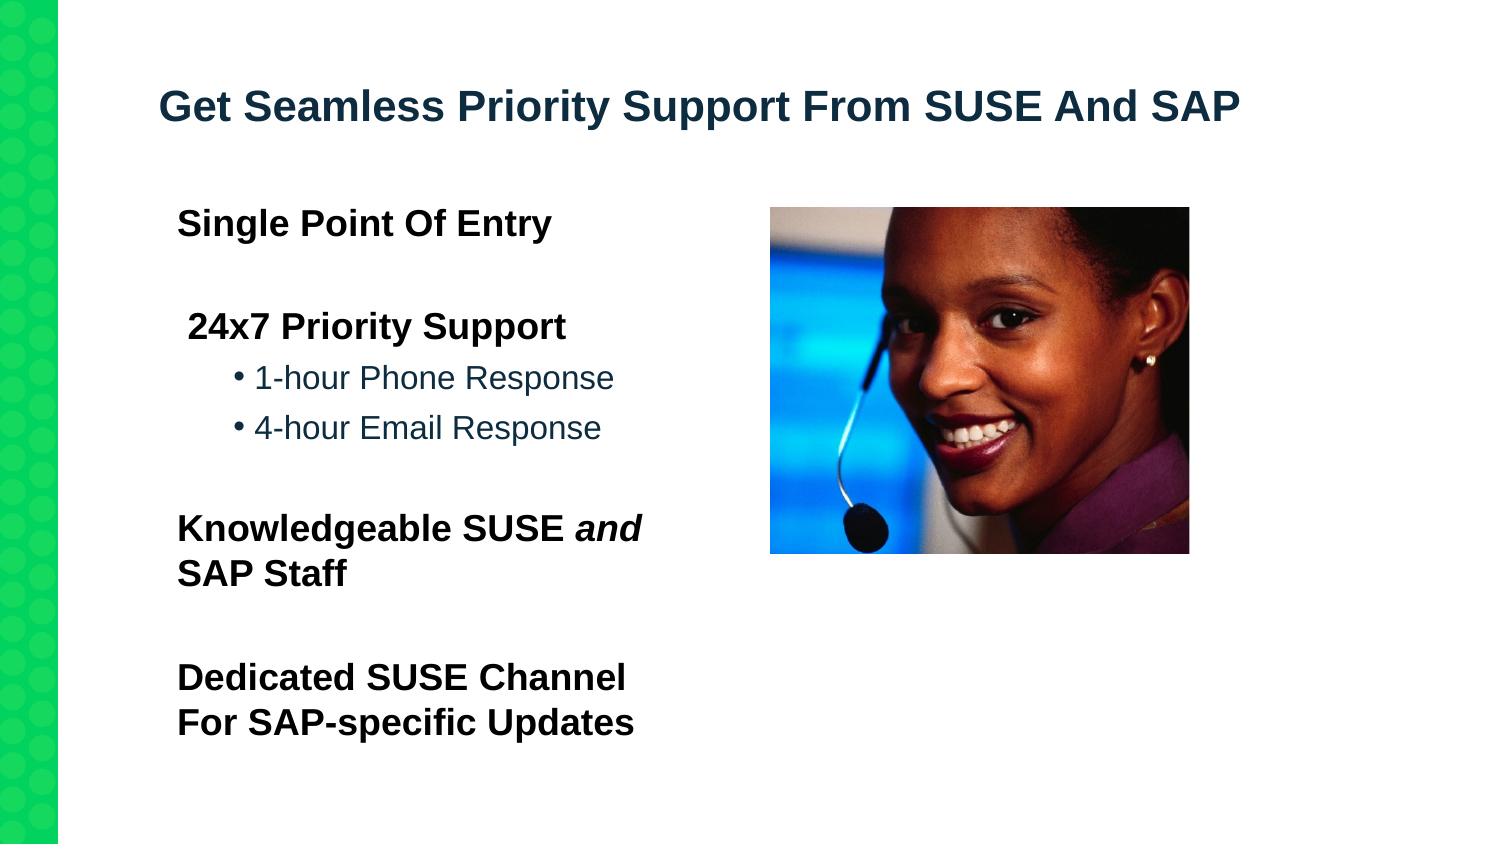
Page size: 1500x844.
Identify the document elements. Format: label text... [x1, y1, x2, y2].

picture [0, 0, 1500, 844]
title Get Seamless Priority Support From SUSE And SAP [143, 70, 1397, 135]
list Single Point Of Entry 24x7 Priority Support 1-hour Phone Response 4-hour Email Response Knowledgeable SUSE and SAP Staff Dedicated SUSE Channel For SAP-specific Updates [162, 191, 710, 803]
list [770, 207, 1190, 554]
